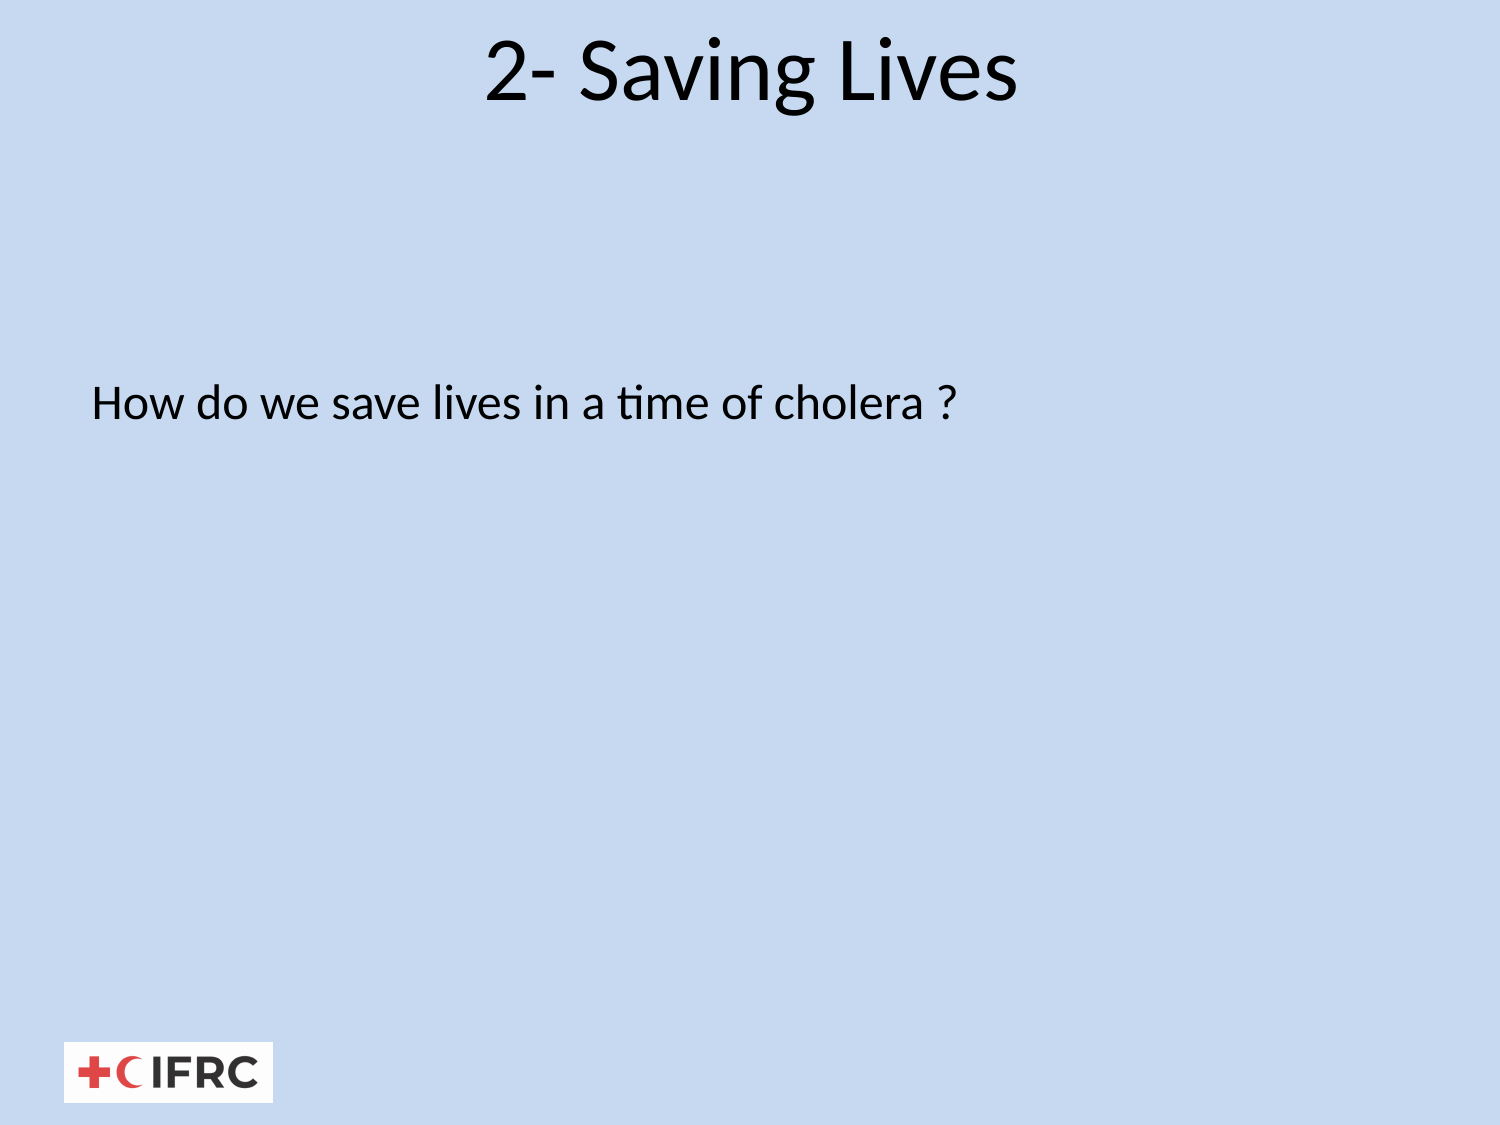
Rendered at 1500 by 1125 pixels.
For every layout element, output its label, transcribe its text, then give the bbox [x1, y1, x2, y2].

list How do we save lives in a time of cholera ? [76, 361, 1427, 745]
title 2- Saving Lives [76, 0, 1427, 128]
picture [64, 1042, 273, 1103]
